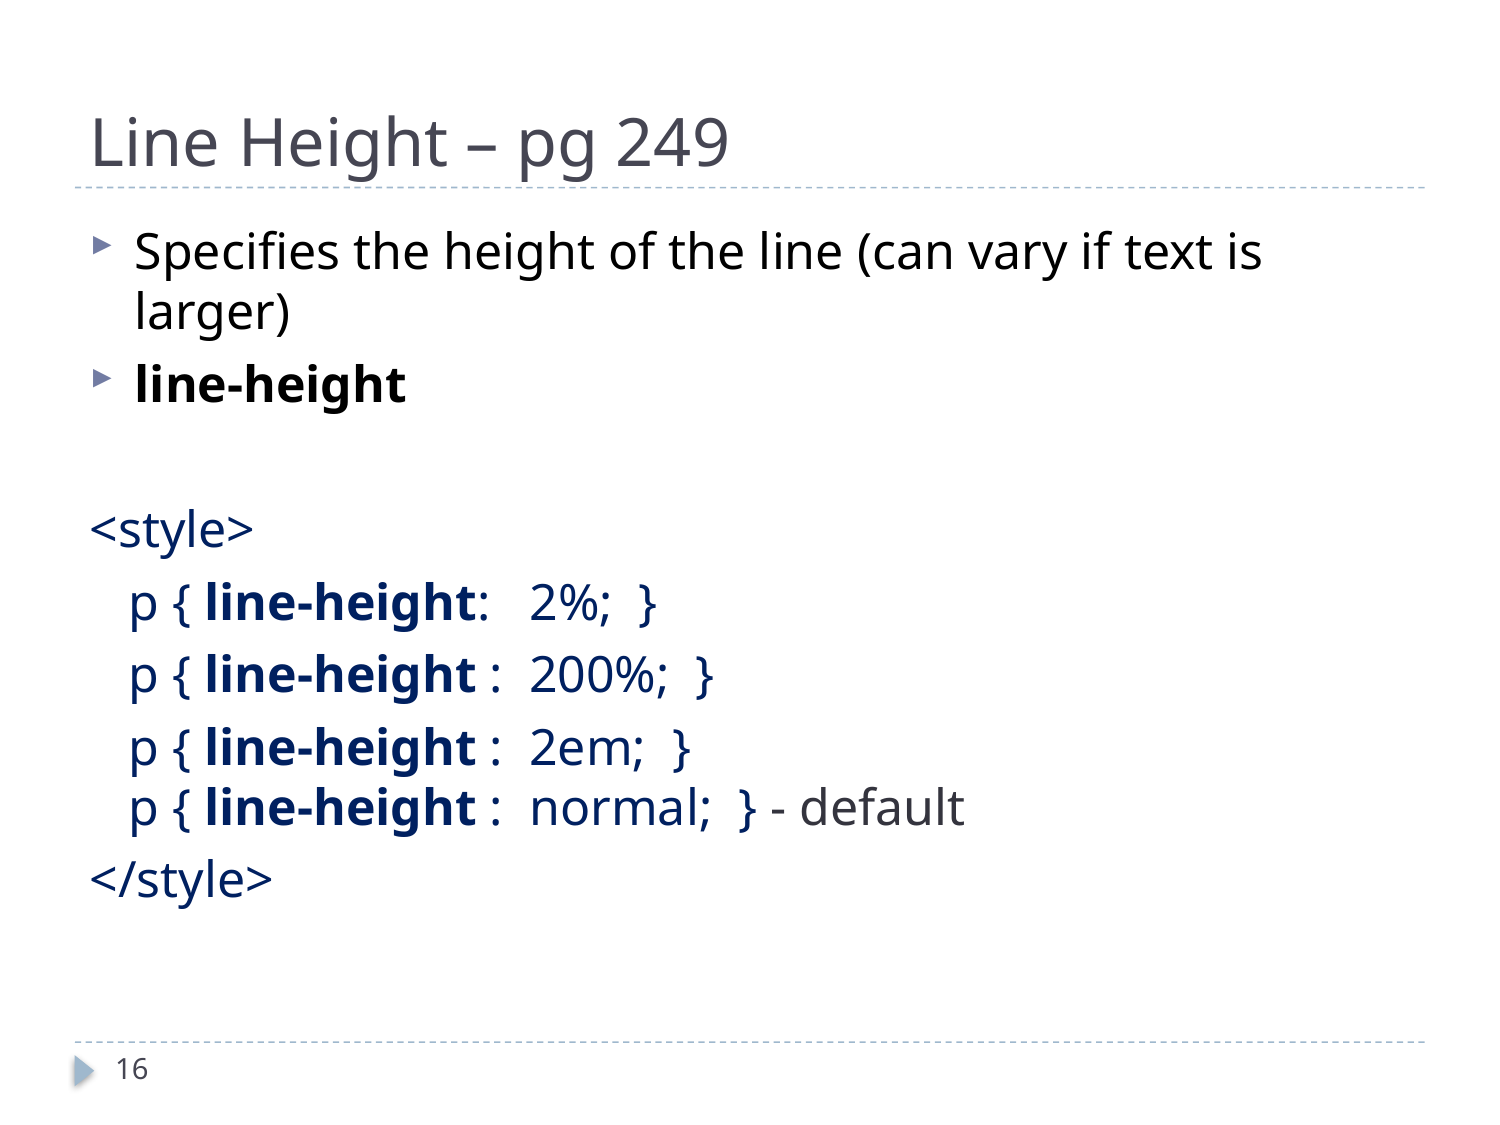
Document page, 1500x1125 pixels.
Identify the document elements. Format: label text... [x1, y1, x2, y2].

list Specifies the height of the line (can vary if text is larger) line-height <style> p { line-height: 2%; } p { line-height : 200%; } p { line-height : 2em; } p { line-height : normal; } - default </style> [75, 212, 1425, 1113]
title Line Height – pg 249 [75, 24, 1425, 188]
